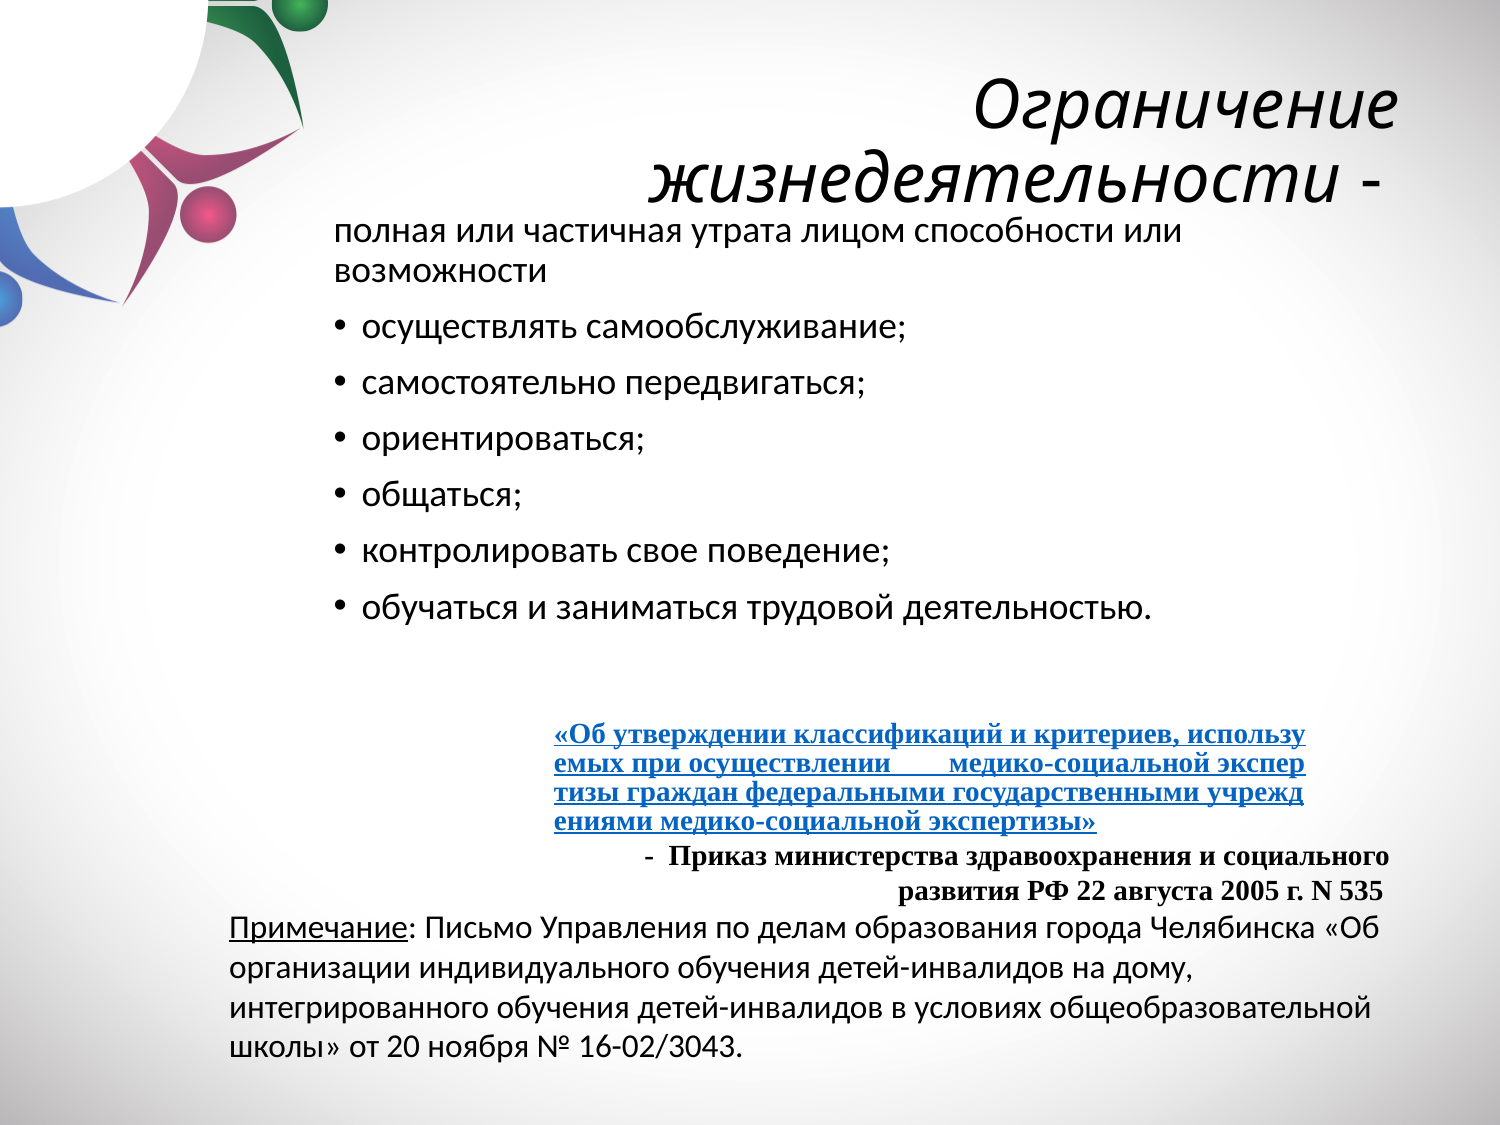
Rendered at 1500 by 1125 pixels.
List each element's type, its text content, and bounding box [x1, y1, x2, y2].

title Ограничение жизнедеятельности - [318, 83, 1416, 202]
text_box Примечание: Письмо Управления по делам образования города Челябинска «Об организации индивидуального обучения детей-инвалидов на дому, интегрированного обучения детей-инвалидов в условиях общеобразовательной школы» от 20 ноября № 16-02/3043. [214, 897, 1406, 1072]
list полная или частичная утрата лицом способности или возможности осуществлять самообслуживание; самостоятельно передвигаться; ориентироваться; общаться; контролировать свое поведение; обучаться и заниматься трудовой деятельностью. [318, 202, 1416, 704]
text_box «Об утверждении классификаций и критериев, используемых при осуществлении медико-социальной экспертизы граждан федеральными государственными учреждениями медико-социальной экспертизы» - Приказ министерства здравоохранения и социального развития РФ 22 августа 2005 г. N 535 [539, 706, 1406, 827]
picture [0, 0, 1500, 1125]
